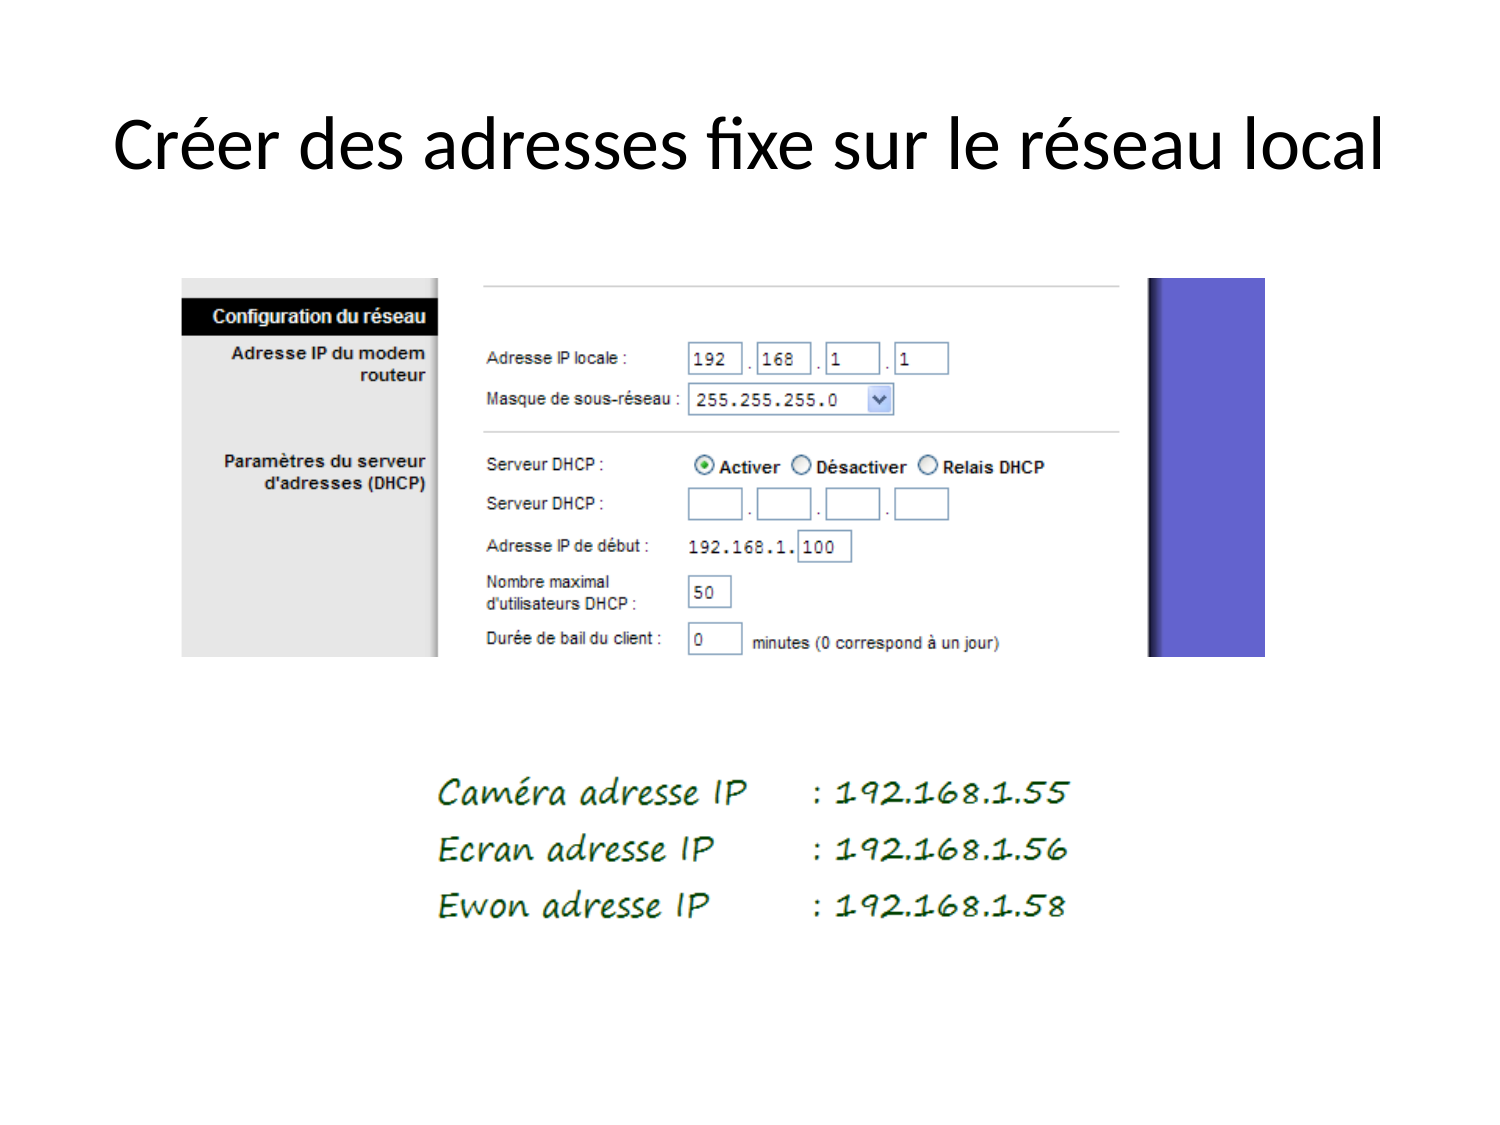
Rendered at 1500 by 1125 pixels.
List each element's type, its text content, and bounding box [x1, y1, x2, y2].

picture [430, 762, 1090, 934]
title Créer des adresses fixe sur le réseau local [75, 45, 1425, 233]
picture [170, 278, 1266, 658]
